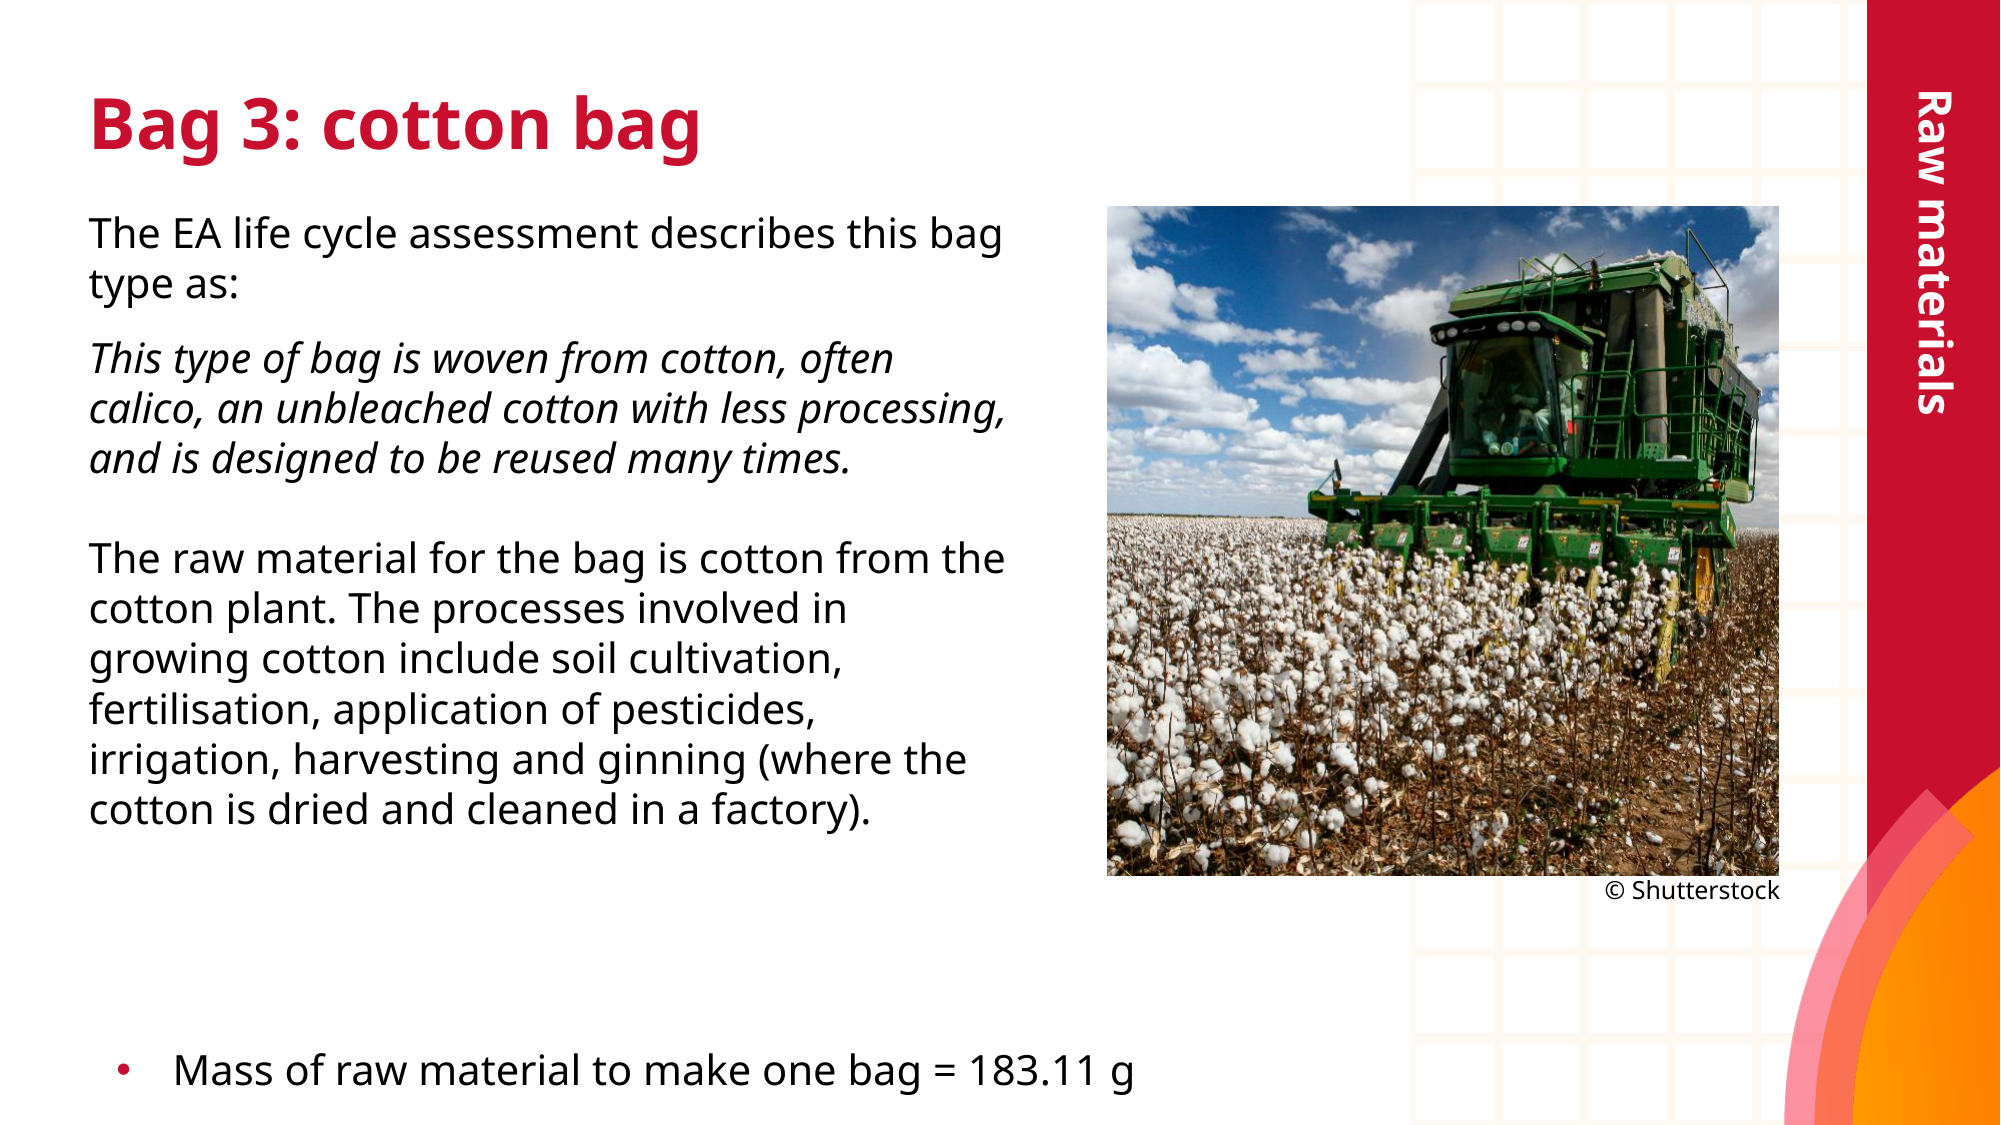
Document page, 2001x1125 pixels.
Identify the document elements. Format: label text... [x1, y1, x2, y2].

list The EA life cycle assessment describes this bag type as: This type of bag is woven from cotton, often calico, an unbleached cotton with less processing, and is designed to be reused many times. The raw material for the bag is cotton from the cotton plant. The processes involved in growing cotton include soil cultivation, fertilisation, application of pesticides, irrigation, harvesting and ginning (where the cotton is dried and cleaned in a factory). [88, 206, 1019, 1034]
picture [1107, 0, 2000, 1125]
text_box Raw materials [1867, 88, 2000, 765]
text_box Mass of raw material to make one bag = 183.11 g [101, 1036, 1151, 1102]
text_box © Shutterstock [1589, 867, 1795, 913]
title Bag 3: cotton bag [88, 88, 1743, 161]
